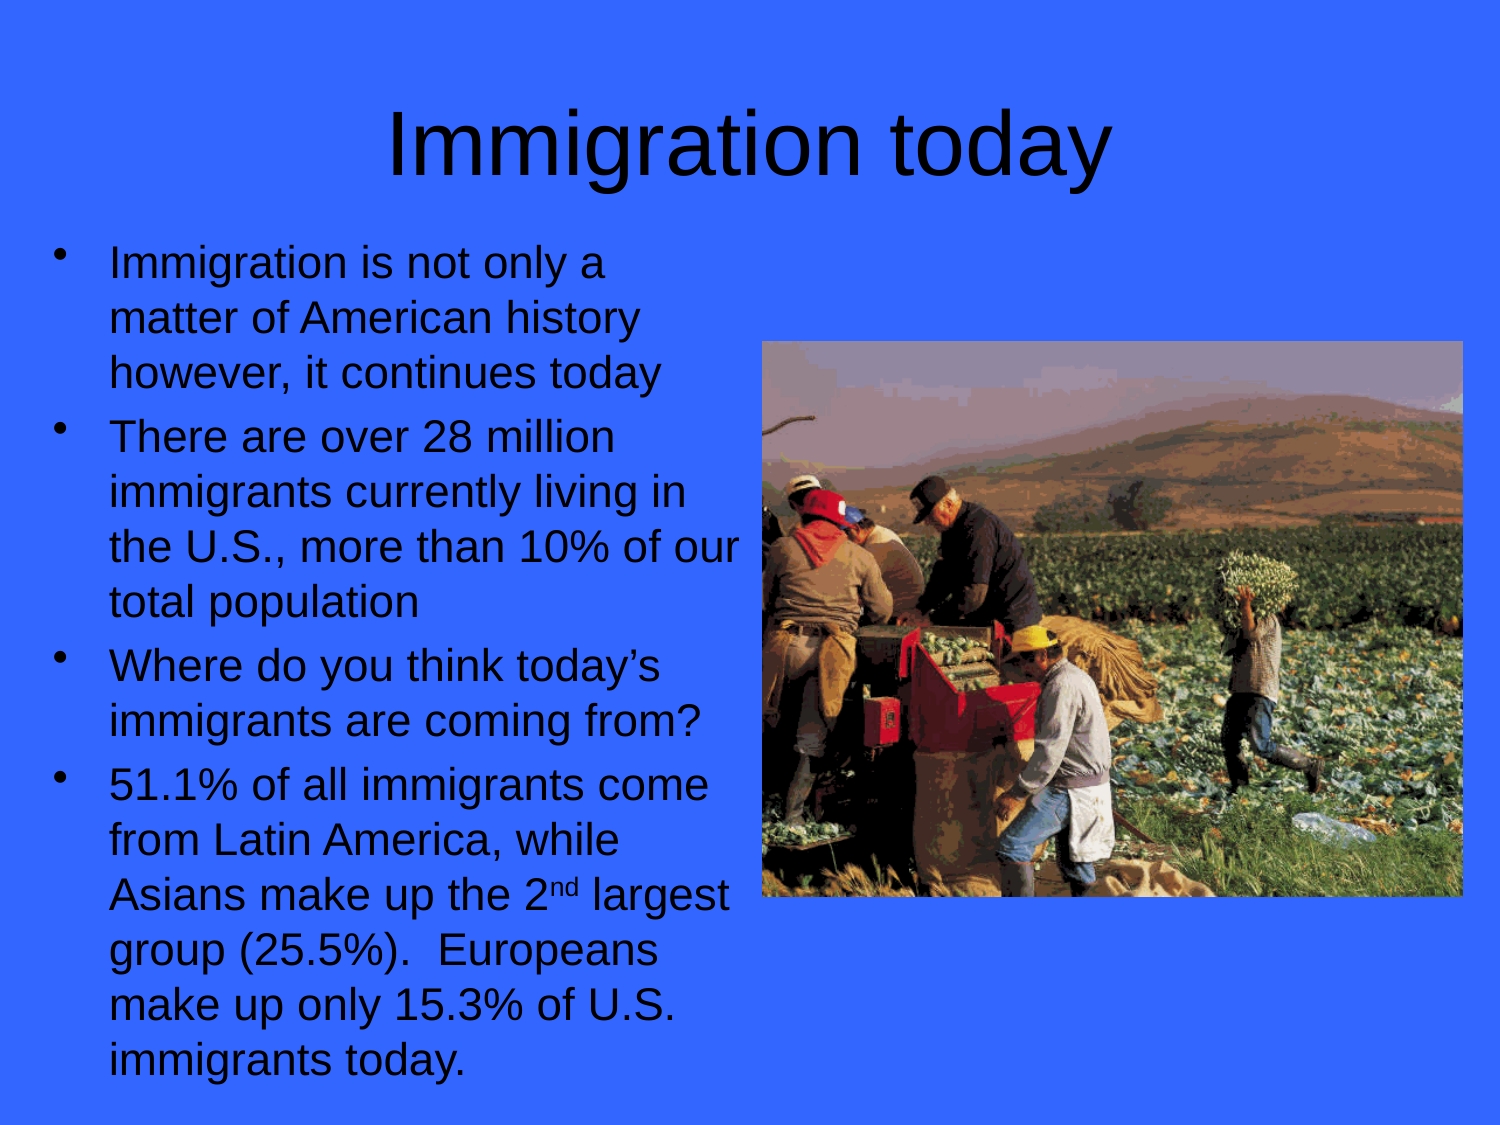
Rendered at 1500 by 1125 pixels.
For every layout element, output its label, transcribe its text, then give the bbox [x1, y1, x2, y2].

list Immigration is not only a matter of American history however, it continues today There are over 28 million immigrants currently living in the U.S., more than 10% of our total population Where do you think today’s immigrants are coming from? 51.1% of all immigrants come from Latin America, while Asians make up the 2nd largest group (25.5%). Europeans make up only 15.3% of U.S. immigrants today. [37, 224, 763, 1050]
title Immigration today [75, 45, 1425, 233]
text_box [762, 340, 1463, 897]
